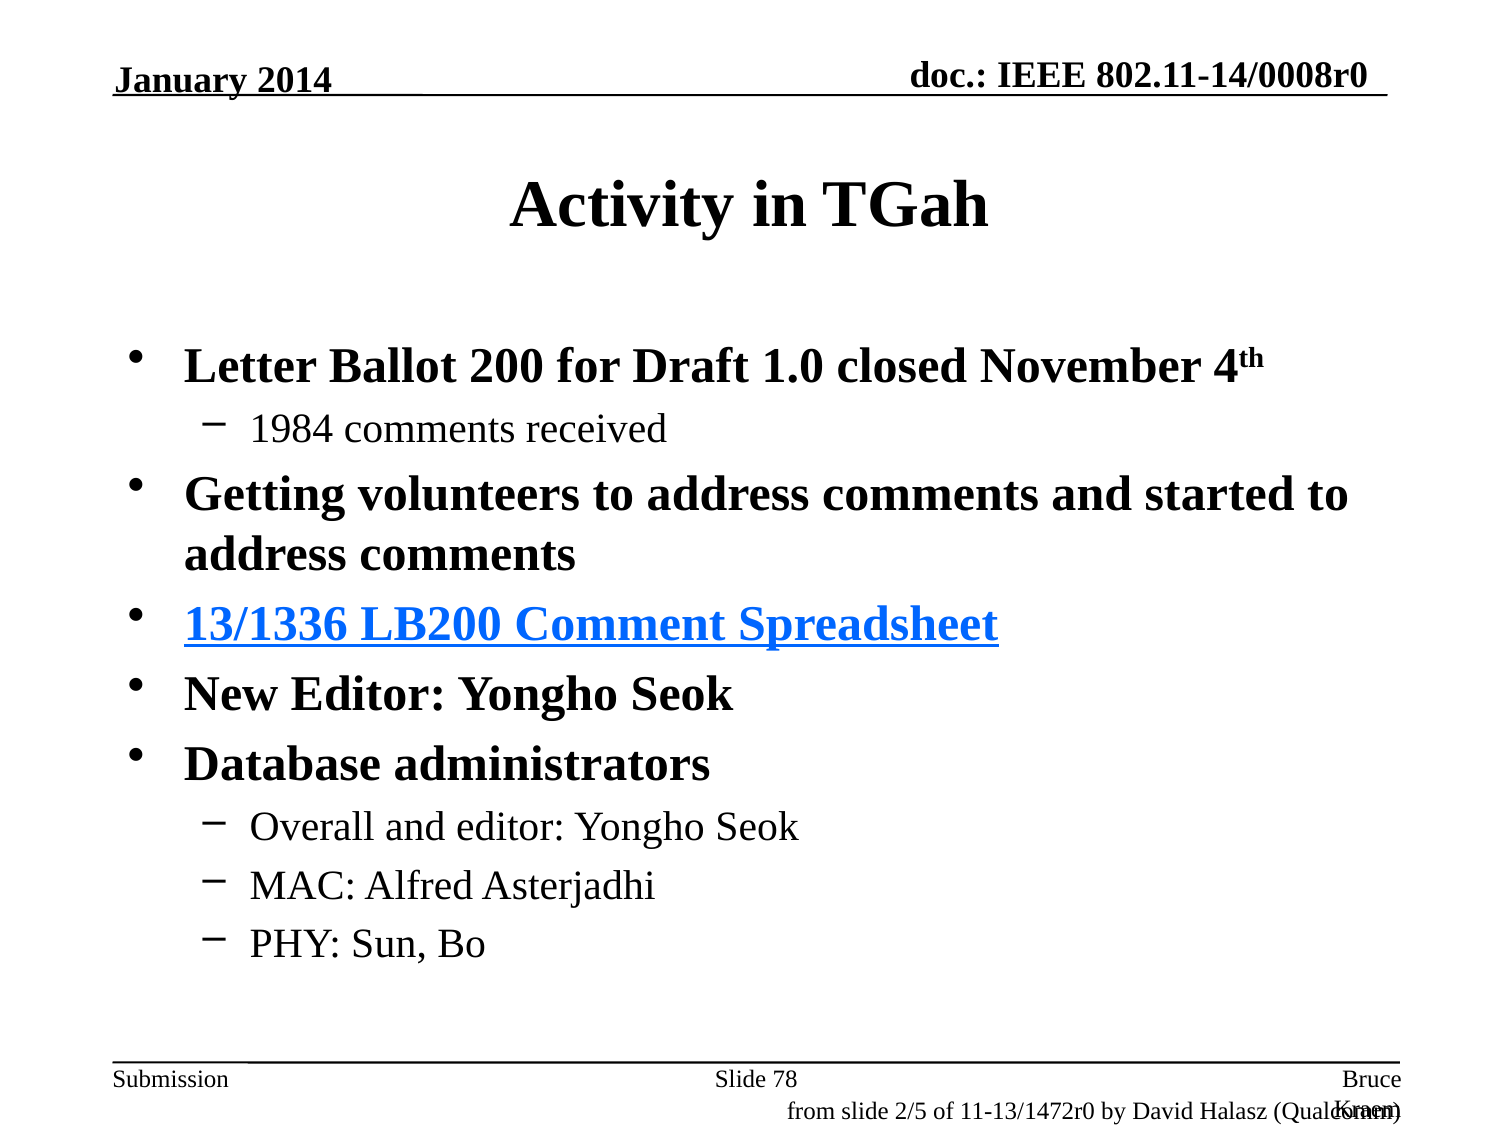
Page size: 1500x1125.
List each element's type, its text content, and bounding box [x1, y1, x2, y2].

footer Bruce Kraemer, Marvell [1325, 1062, 1402, 1087]
list Letter Ballot 200 for Draft 1.0 closed November 4th 1984 comments received Getting volunteers to address comments and started to address comments 13/1336 LB200 Comment Spreadsheet New Editor: Yongho Seok Database administrators Overall and editor: Yongho Seok MAC: Alfred Asterjadhi PHY: Sun, Bo [112, 324, 1388, 1000]
slide_number Slide 78 [712, 1062, 800, 1087]
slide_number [114, 54, 374, 100]
title Activity in TGah [112, 112, 1388, 288]
text_box from slide 2/5 of 11-13/1472r0 by David Halasz (Qualcomm) [343, 1087, 1417, 1125]
